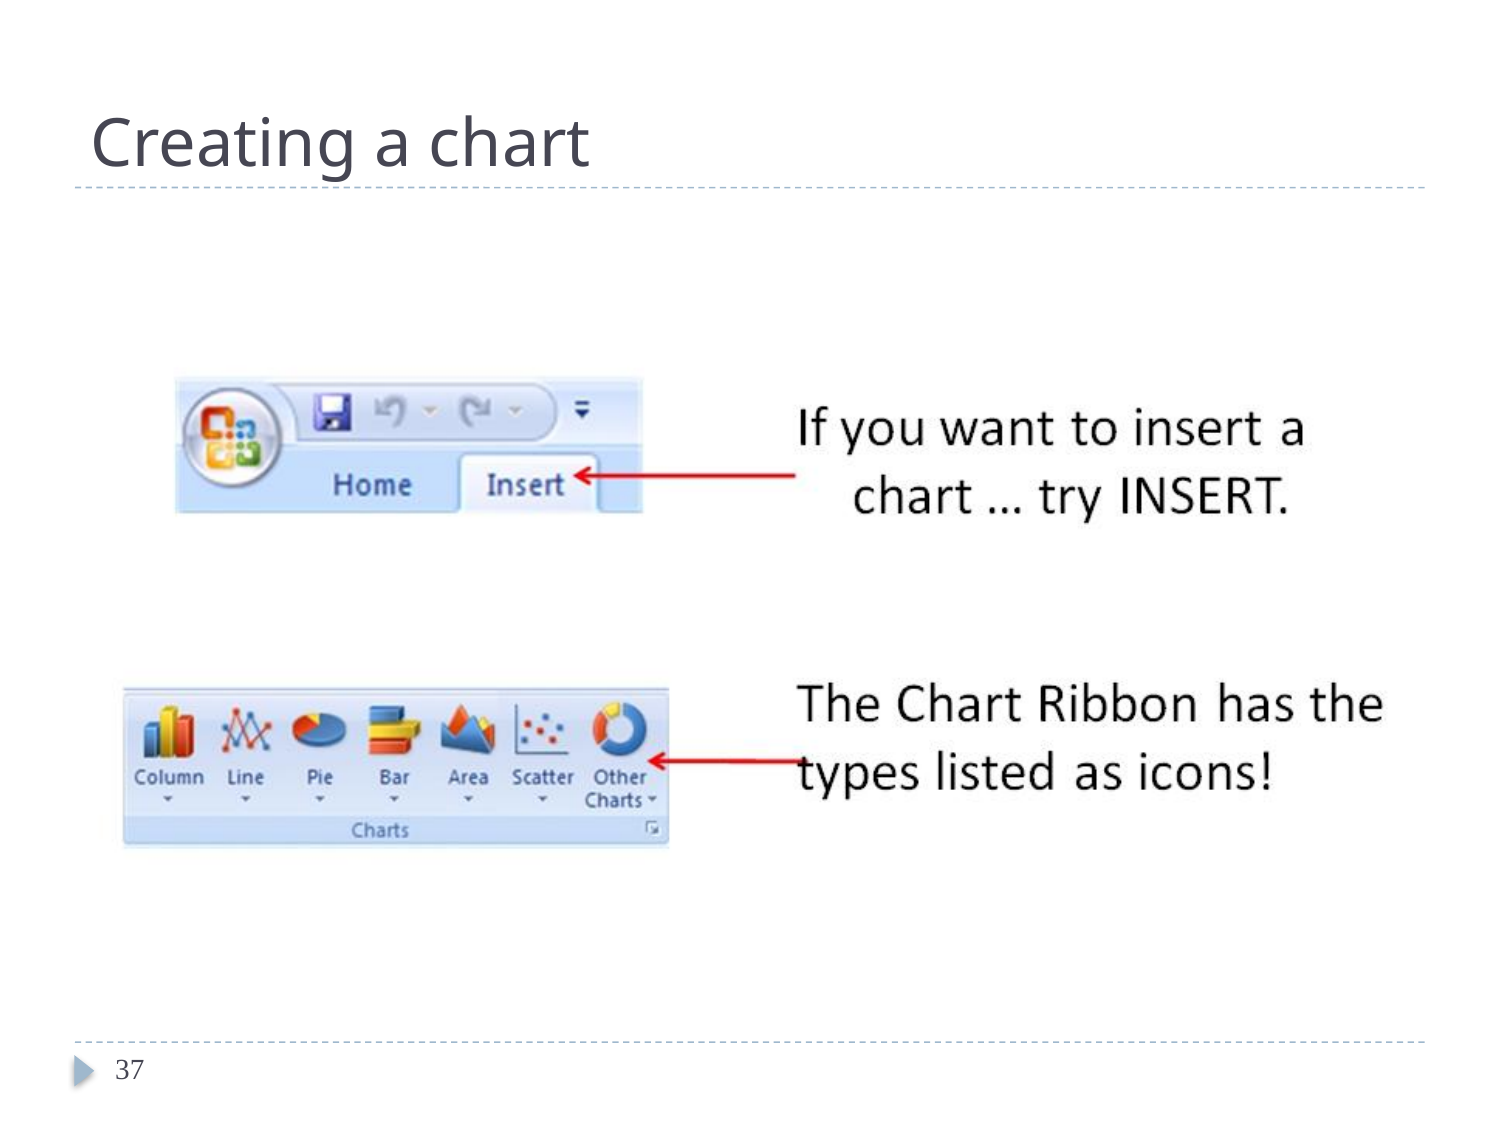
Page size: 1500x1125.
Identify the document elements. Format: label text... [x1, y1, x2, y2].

title Creating a chart [74, 24, 1426, 188]
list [74, 343, 1426, 867]
slide_number 37 [100, 1042, 426, 1103]
